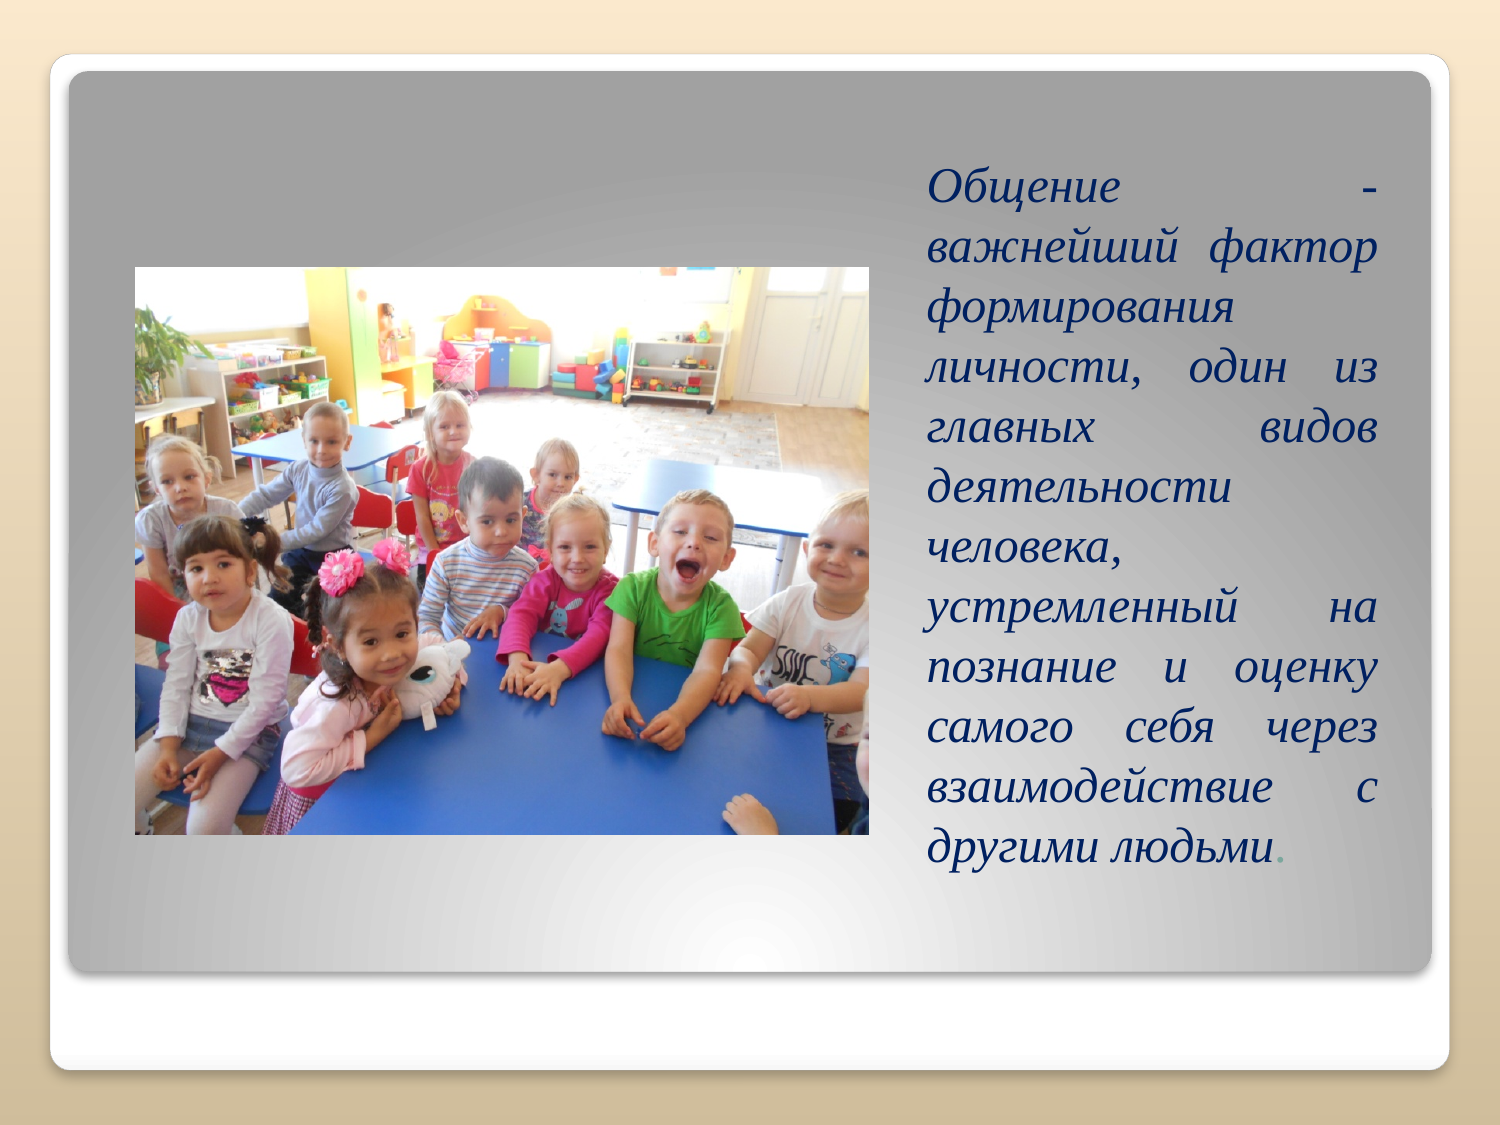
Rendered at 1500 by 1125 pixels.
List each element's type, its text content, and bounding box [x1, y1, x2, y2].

list Общение - важнейший фактор формирования личности, один из главных видов деятельности человека, устремленный на познание и оценку самого себя через взаимодействие с другими людьми. [908, 137, 1397, 928]
picture [135, 266, 869, 835]
